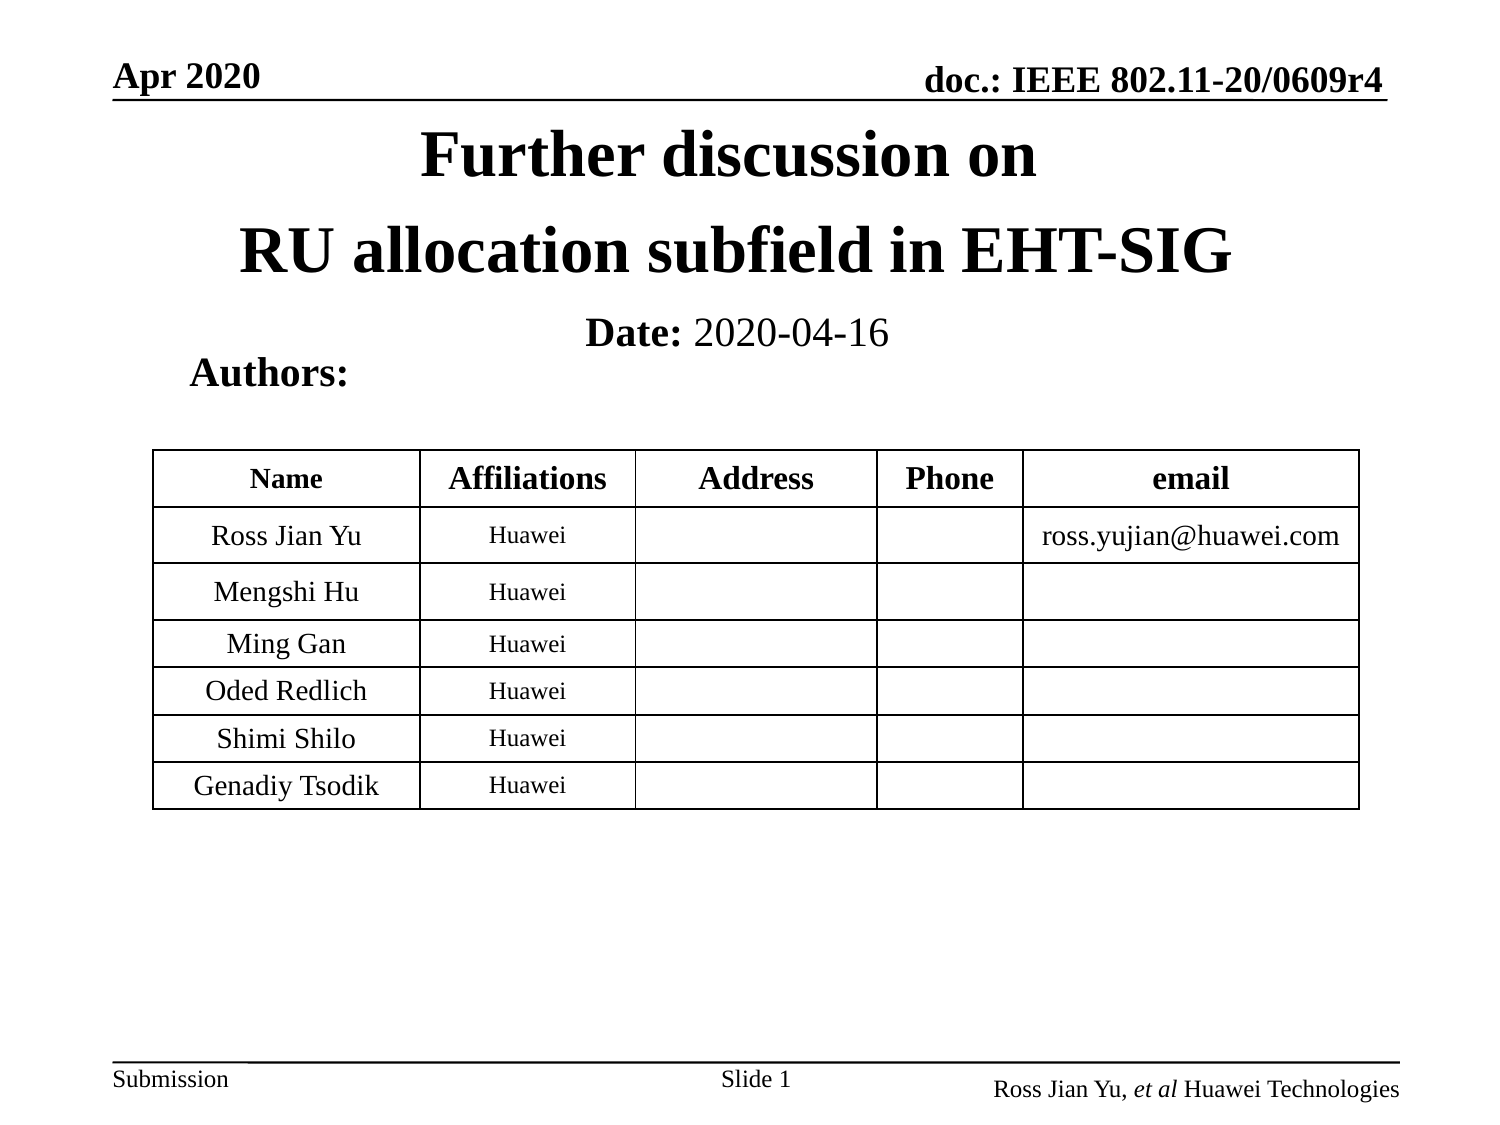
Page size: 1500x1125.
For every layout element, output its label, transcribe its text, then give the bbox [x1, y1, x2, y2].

table_cell [636, 621, 876, 666]
table_cell ross.yujian@huawei.com [1024, 508, 1358, 562]
title Further discussion on RU allocation subfield in EHT-SIG [18, 121, 1457, 258]
table_cell [1024, 564, 1358, 619]
table_cell [878, 716, 1022, 761]
text_box Authors: [174, 337, 412, 400]
table_cell [636, 508, 876, 562]
table_cell Ross Jian Yu [154, 508, 419, 562]
table_cell [636, 763, 876, 808]
table_cell Shimi Shilo [154, 716, 419, 761]
table_cell Huawei [421, 668, 635, 714]
table_cell [1024, 763, 1358, 808]
table_cell [636, 564, 876, 619]
list Date: 2020-04-16 [99, 297, 1376, 361]
slide_number Slide 1 [712, 1061, 800, 1093]
table_cell [636, 668, 876, 714]
table_header Name [154, 451, 419, 506]
table_cell [878, 668, 1022, 714]
table_cell Mengshi Hu [154, 564, 419, 619]
table_cell Huawei [421, 716, 635, 761]
table_header Phone [878, 451, 1022, 506]
table_header email [1024, 451, 1358, 506]
table_cell Genadiy Tsodik [154, 763, 419, 808]
table_cell Huawei [421, 763, 635, 808]
table_cell [1024, 668, 1358, 714]
table_cell Ming Gan [154, 621, 419, 666]
table_cell [878, 621, 1022, 666]
table_cell [878, 508, 1022, 562]
table_cell Huawei [421, 621, 635, 666]
table_cell [1024, 621, 1358, 666]
table_header Affiliations [421, 451, 635, 506]
table_cell [878, 763, 1022, 808]
table_cell Huawei [421, 564, 635, 619]
table_cell [636, 716, 876, 761]
table_cell [1024, 716, 1358, 761]
table_cell [878, 564, 1022, 619]
table_header Address [636, 451, 876, 506]
table_cell Huawei [421, 508, 635, 562]
table_cell Oded Redlich [154, 668, 419, 714]
